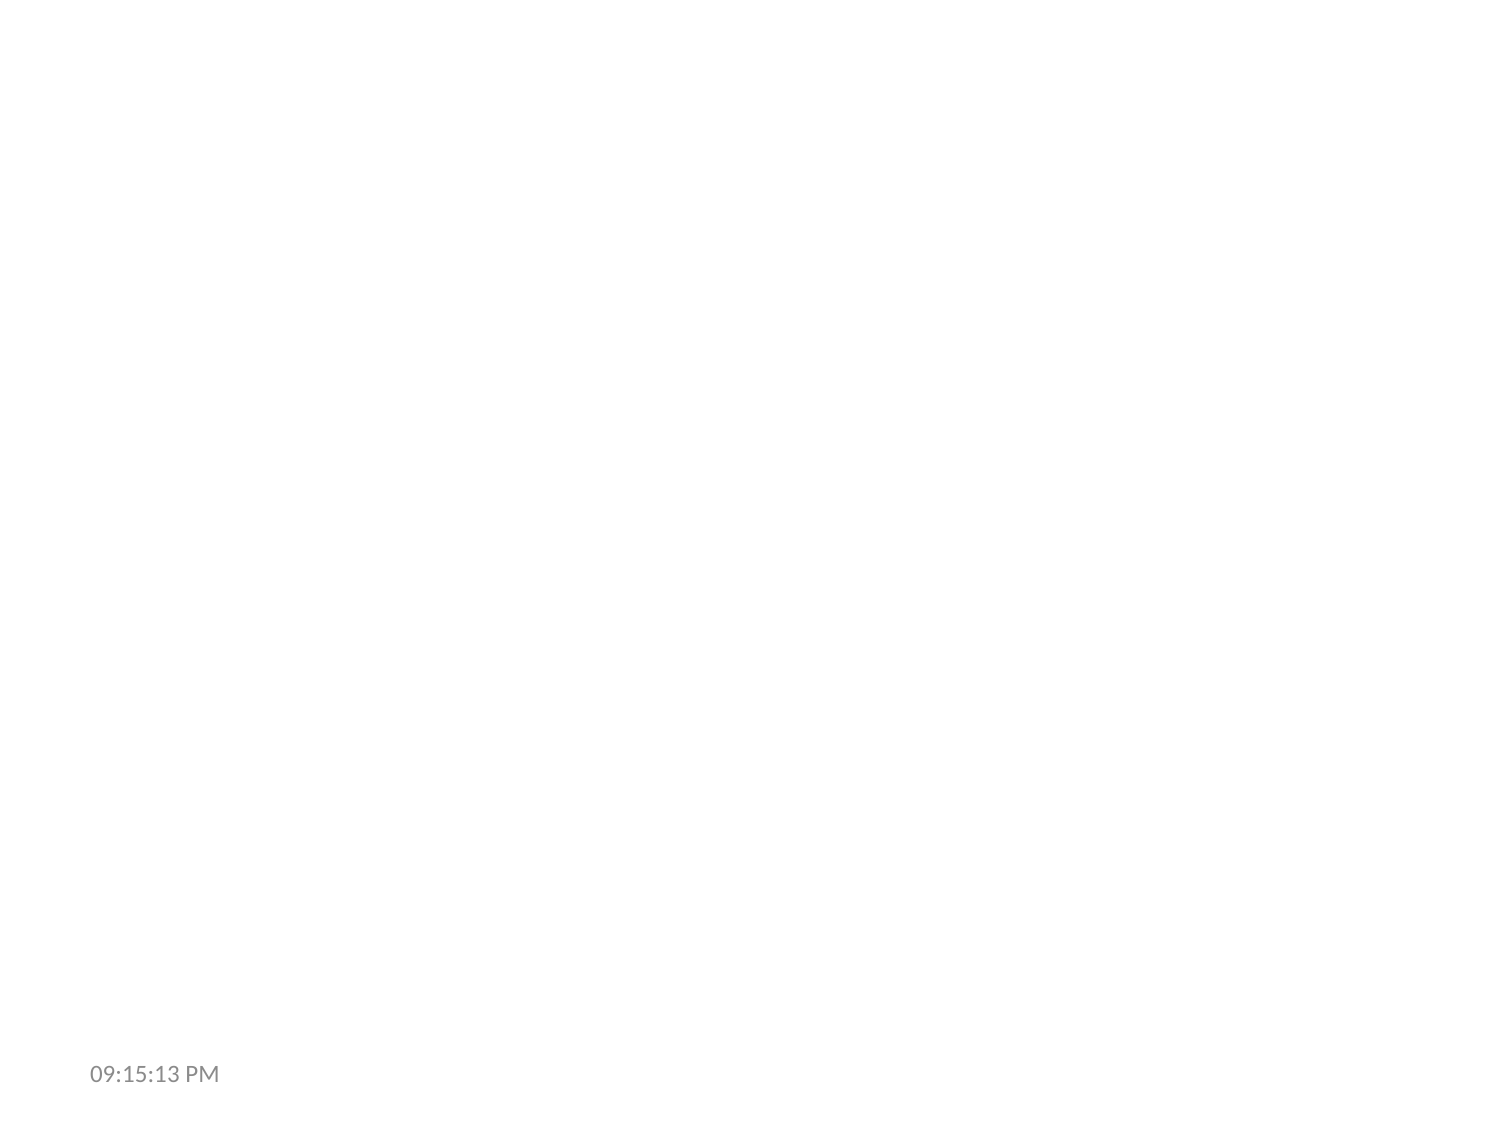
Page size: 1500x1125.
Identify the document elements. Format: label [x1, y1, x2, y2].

slide_number [75, 1042, 425, 1103]
